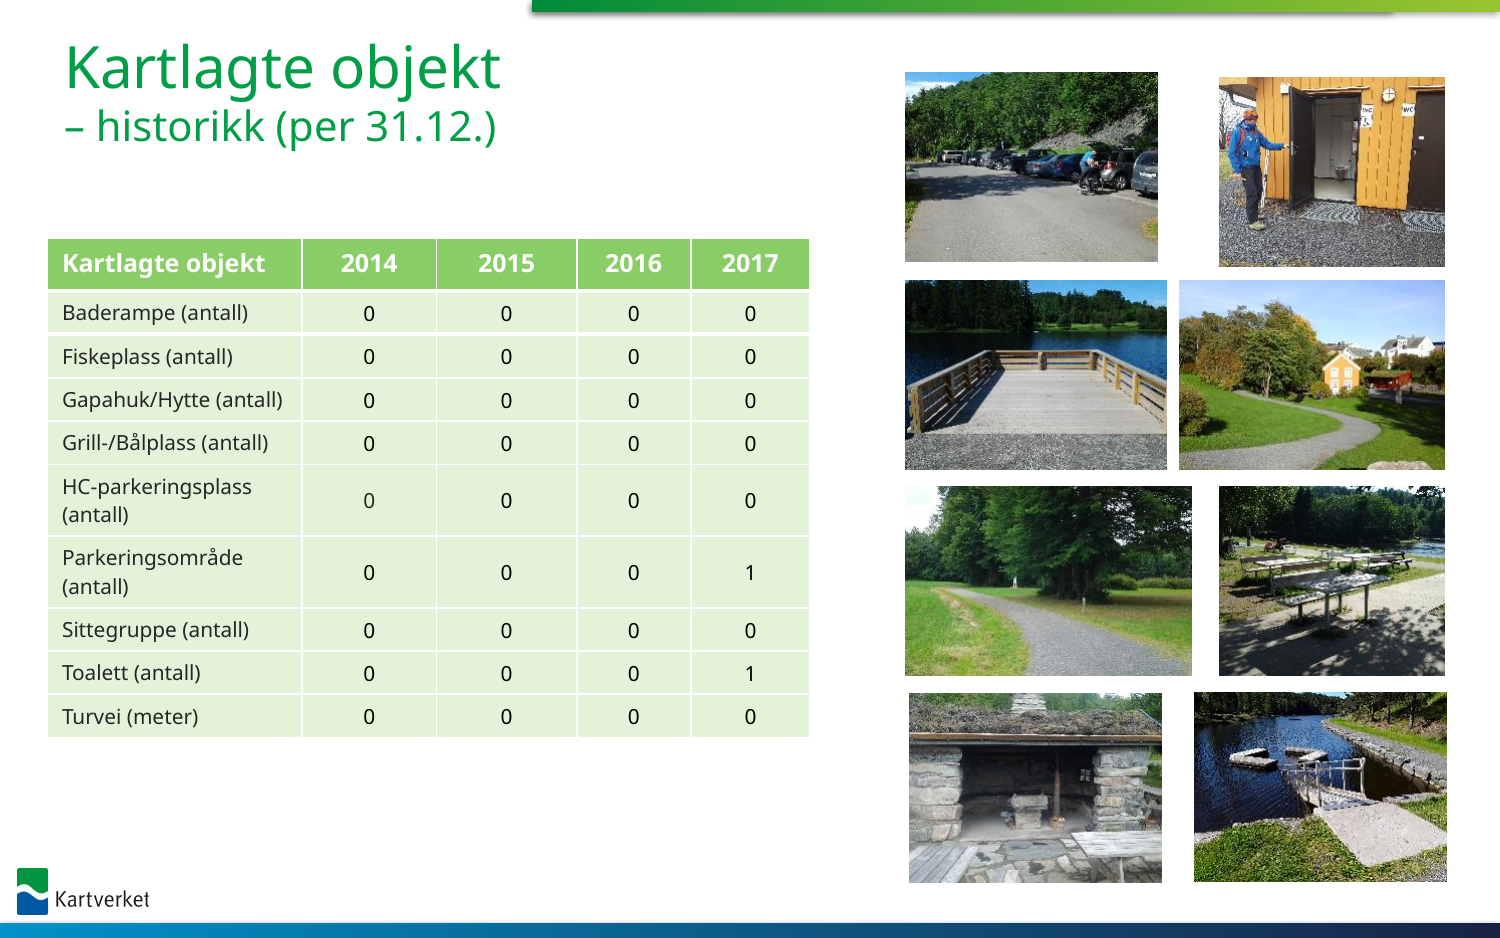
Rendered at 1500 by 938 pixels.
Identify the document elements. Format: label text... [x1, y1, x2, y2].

table_cell 0 [578, 695, 690, 737]
table_cell 0 [437, 695, 576, 737]
table_cell 0 [578, 652, 690, 693]
table_cell 0 [437, 422, 576, 464]
table_header 2015 [437, 239, 576, 289]
table_cell 0 [437, 465, 576, 535]
table_cell 1 [692, 652, 809, 693]
table_cell 0 [578, 537, 690, 607]
table_cell 0 [437, 609, 576, 650]
table_cell 0 [303, 695, 436, 737]
table_cell Grill-/Bålplass (antall) [48, 422, 301, 464]
table_cell 0 [303, 537, 436, 607]
table_cell Turvei (meter) [48, 695, 301, 737]
picture [905, 486, 1193, 676]
table_cell 0 [692, 609, 809, 650]
table_cell 0 [437, 652, 576, 693]
table_cell 0 [578, 336, 690, 377]
table_cell 0 [303, 336, 436, 377]
table_cell 0 [578, 465, 690, 535]
text_box Kartlagte objekt – historikk (per 31.12.) [49, 14, 1431, 158]
table_cell 0 [437, 379, 576, 420]
table_cell 0 [303, 652, 436, 693]
table_cell 0 [303, 293, 436, 332]
picture [909, 693, 1163, 884]
table_cell Toalett (antall) [48, 652, 301, 693]
table_cell Gapahuk/Hytte (antall) [48, 379, 301, 420]
table_header 2016 [578, 239, 690, 289]
table_cell Sittegruppe (antall) [48, 609, 301, 650]
table_cell 0 [303, 465, 436, 535]
picture [1219, 486, 1445, 676]
table_cell 0 [578, 422, 690, 464]
table_header 2014 [303, 239, 436, 289]
table_cell 1 [692, 537, 809, 607]
picture [905, 72, 1158, 262]
table_cell 0 [303, 379, 436, 420]
table_cell 0 [437, 537, 576, 607]
table_cell 0 [692, 422, 809, 464]
table_cell 0 [578, 379, 690, 420]
picture [905, 280, 1167, 470]
picture [1194, 692, 1448, 882]
table_cell Parkeringsområde (antall) [48, 537, 301, 607]
table_cell 0 [692, 695, 809, 737]
table_cell 0 [578, 293, 690, 332]
table_cell 0 [578, 609, 690, 650]
table_cell Fiskeplass (antall) [48, 336, 301, 377]
table_cell 0 [303, 609, 436, 650]
table_cell 0 [303, 422, 436, 464]
table_cell 0 [437, 293, 576, 332]
table_cell HC-parkeringsplass (antall) [48, 465, 301, 535]
table_cell 0 [692, 379, 809, 420]
table_header 2017 [692, 239, 809, 289]
table_cell 0 [692, 336, 809, 377]
table_header Kartlagte objekt [48, 239, 301, 289]
table_cell 0 [437, 336, 576, 377]
table_cell 0 [692, 465, 809, 535]
picture [1179, 280, 1445, 470]
table_cell 0 [692, 293, 809, 332]
table_cell Baderampe (antall) [48, 293, 301, 332]
picture [1219, 77, 1445, 267]
